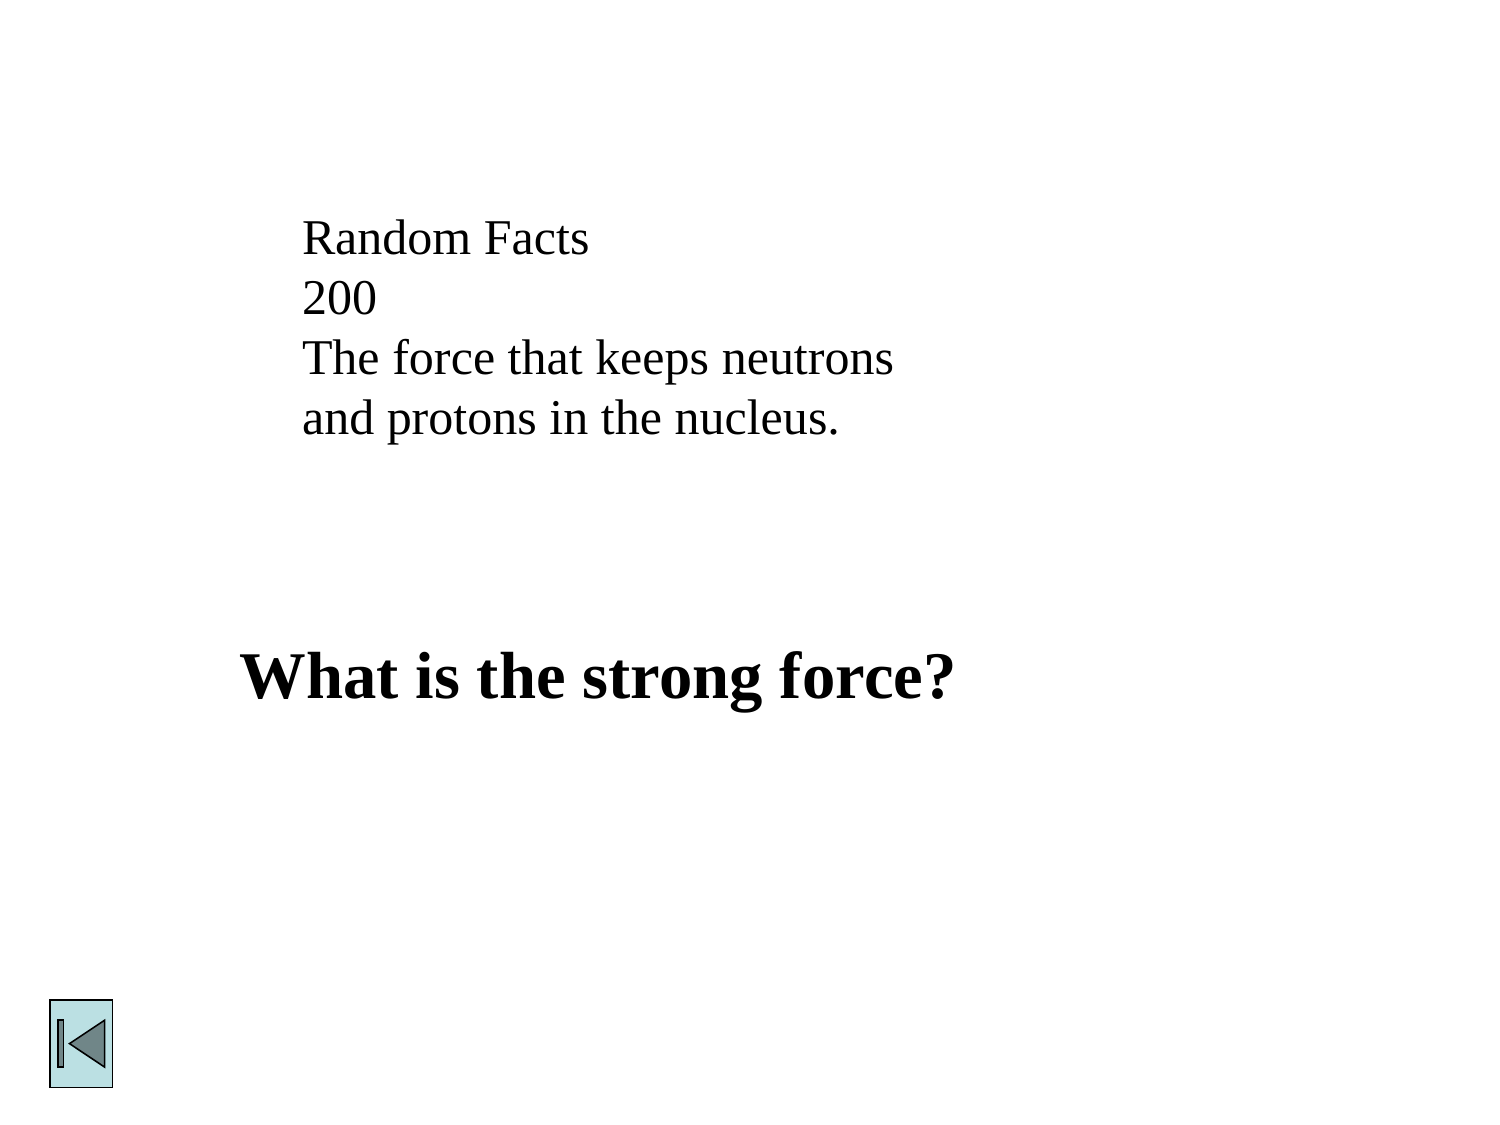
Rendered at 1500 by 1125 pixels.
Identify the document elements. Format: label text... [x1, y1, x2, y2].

text_box Random Facts 200 The force that keeps neutrons and protons in the nucleus. [287, 196, 975, 452]
text_box What is the strong force? [225, 624, 1107, 720]
